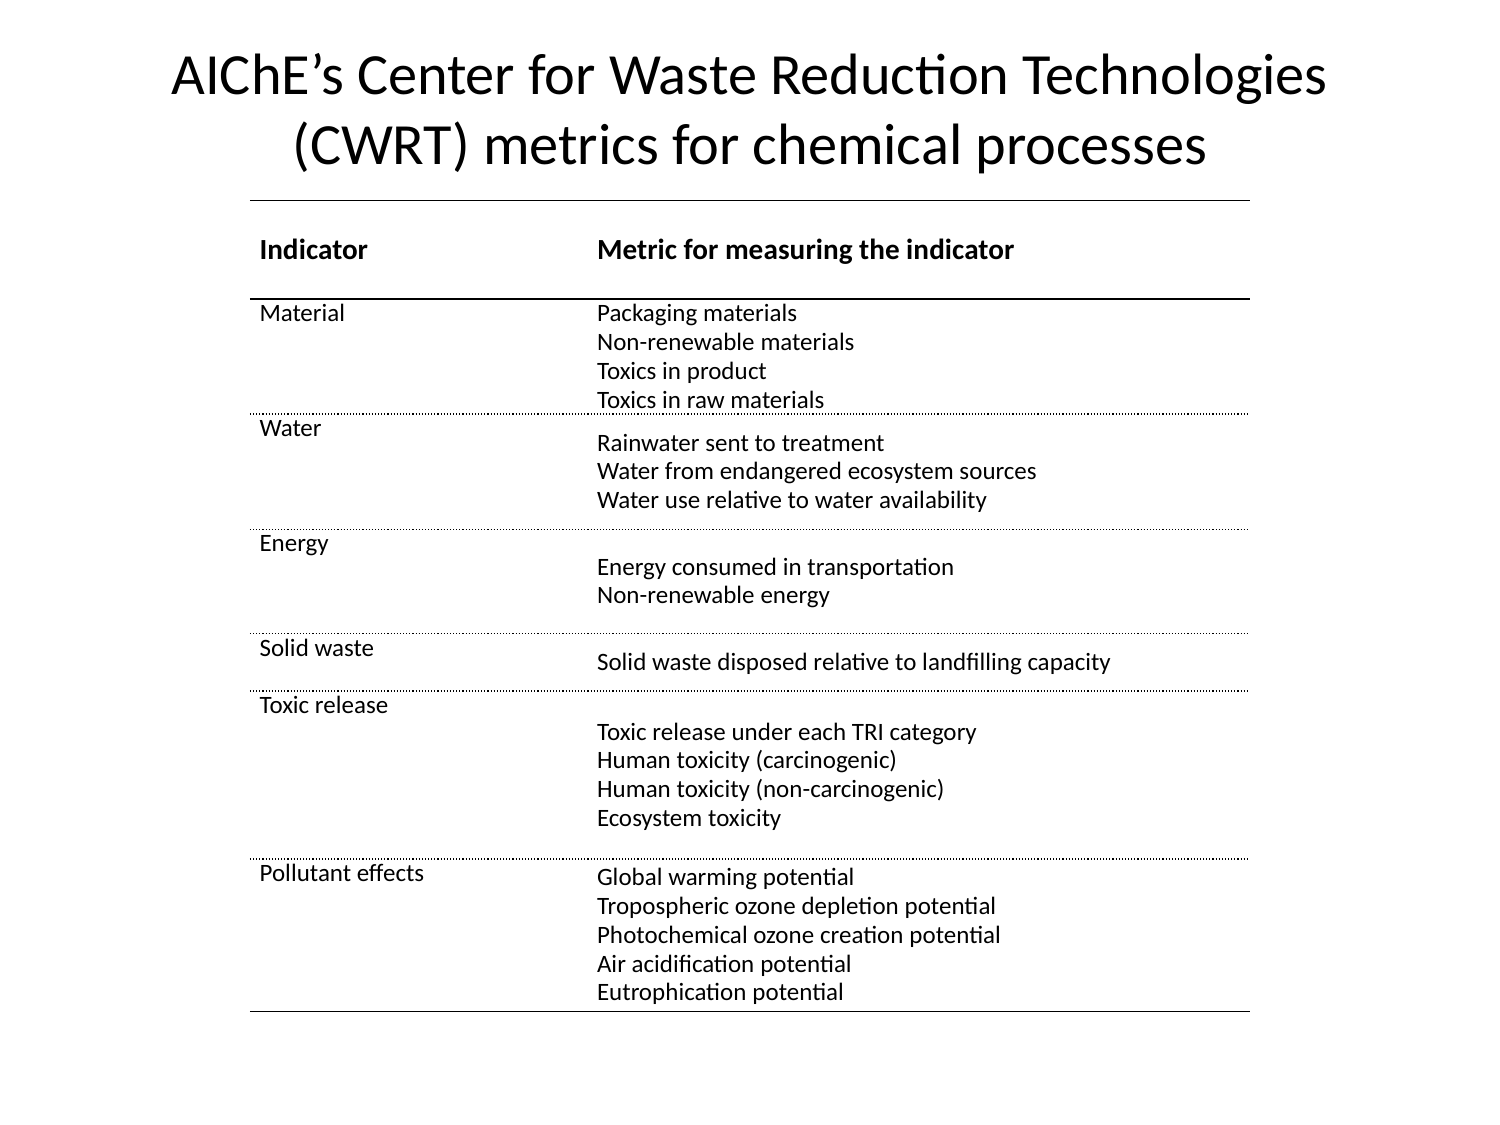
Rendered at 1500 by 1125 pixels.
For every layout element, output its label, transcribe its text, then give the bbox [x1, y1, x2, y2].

table_header Metric for measuring the indicator [587, 201, 1250, 298]
table_cell Energy consumed in transportation Non-renewable energy [587, 529, 1250, 634]
table_cell Toxic release under each TRI category Human toxicity (carcinogenic) Human toxicity (non-carcinogenic) Ecosystem toxicity [587, 691, 1250, 859]
table_cell Packaging materials Non-renewable materials Toxics in product Toxics in raw materials [587, 300, 1250, 414]
table_cell Pollutant effects [250, 859, 587, 1011]
table_header Indicator [250, 201, 587, 298]
table_cell Toxic release [250, 691, 587, 859]
table_cell Energy [250, 529, 587, 634]
table_cell Solid waste disposed relative to landfilling capacity [587, 634, 1250, 691]
table_cell Material [250, 300, 587, 414]
table_cell Global warming potential Tropospheric ozone depletion potential Photochemical ozone creation potential Air acidification potential Eutrophication potential [587, 859, 1250, 1011]
table_cell Rainwater sent to treatment Water from endangered ecosystem sources Water use relative to water availability [587, 414, 1250, 529]
table_cell Solid waste [250, 634, 587, 691]
title AIChE’s Center for Waste Reduction Technologies (CWRT) metrics for chemical processes [75, 12, 1425, 200]
table_cell Water [250, 414, 587, 529]
